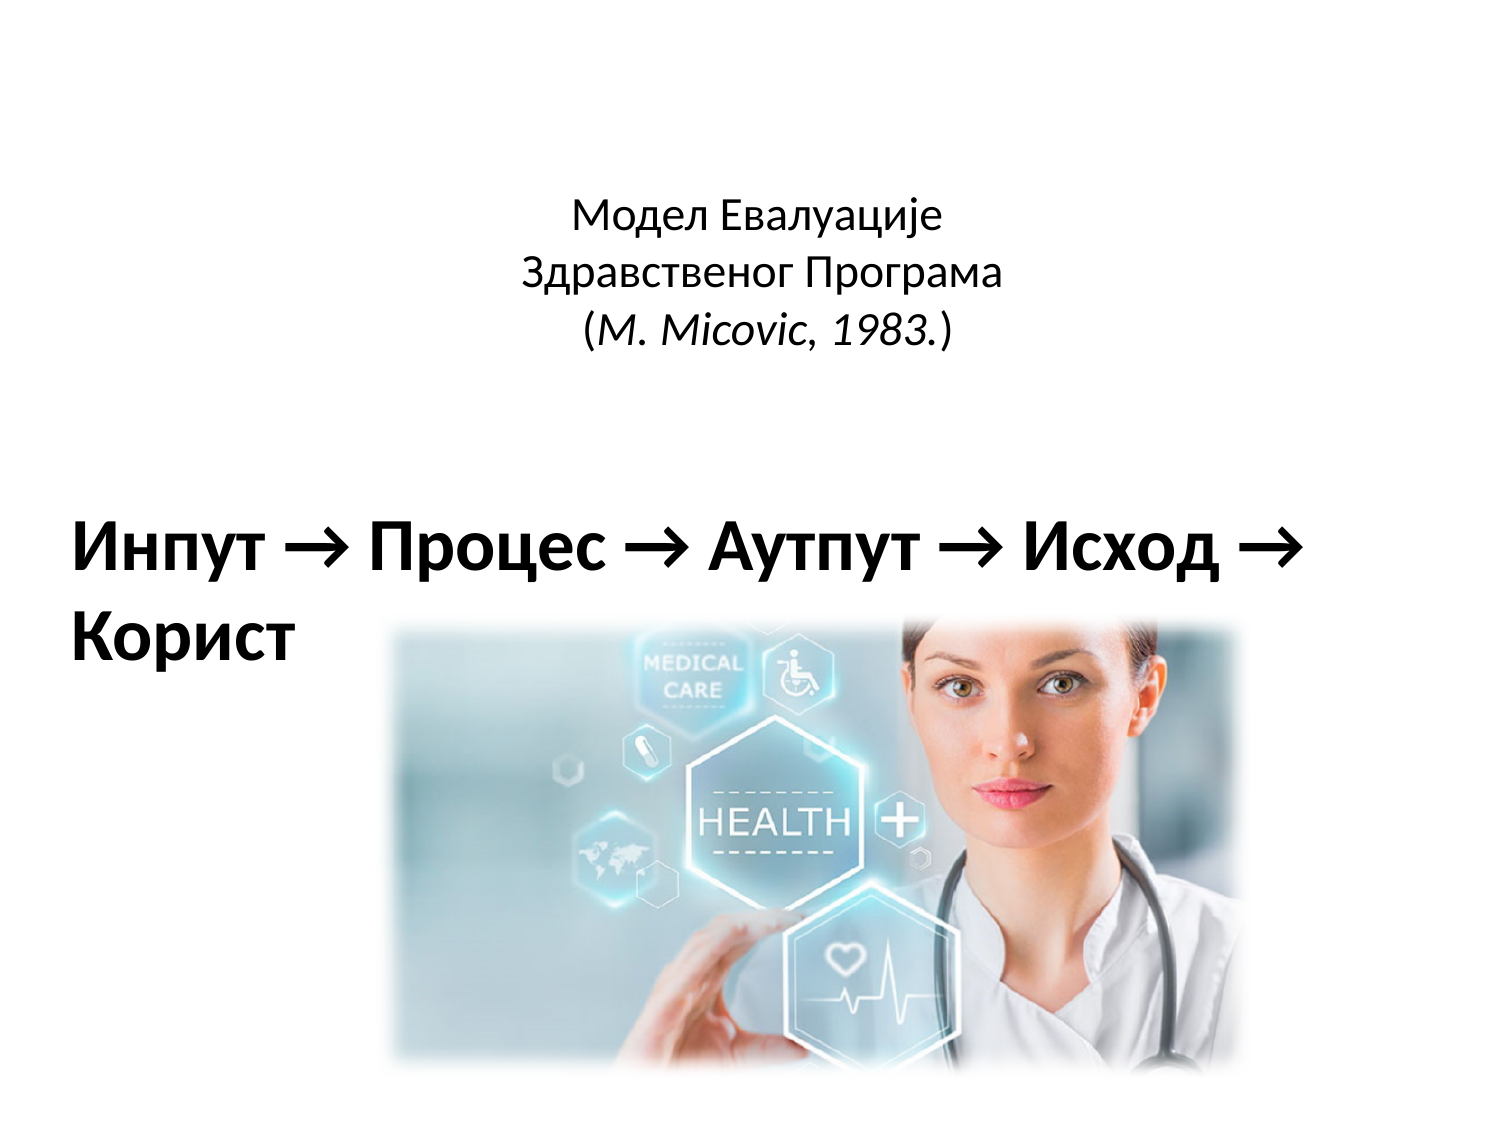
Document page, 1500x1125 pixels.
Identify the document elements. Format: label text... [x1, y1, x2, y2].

picture [374, 612, 1251, 1078]
list Инпут → Процес → Аутпут → Исход → Корист [0, 487, 1500, 1125]
title Модел Евалуације Здравственог Програма (M. Micovic, 1983.) [87, 174, 1438, 363]
